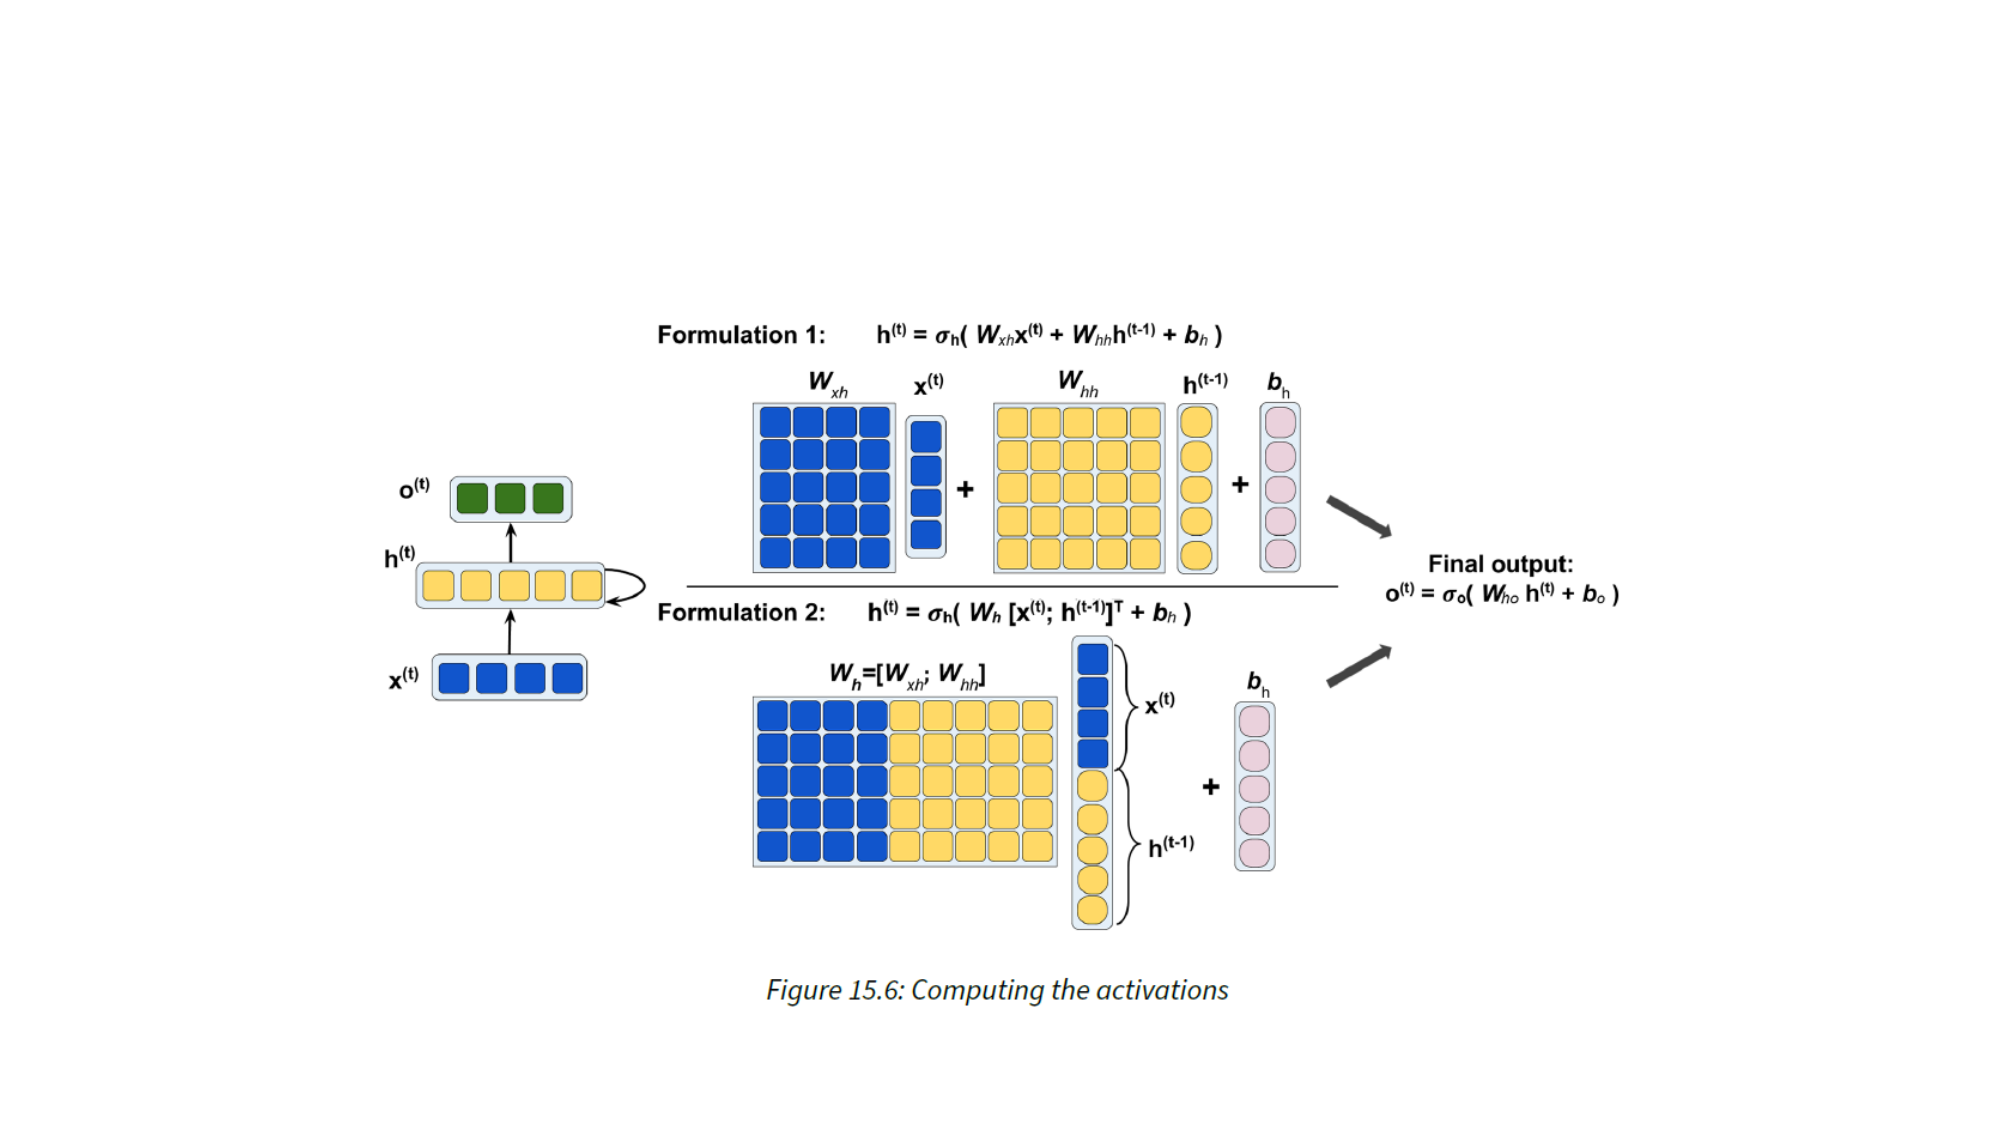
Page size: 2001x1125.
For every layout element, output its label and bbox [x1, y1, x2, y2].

list [360, 299, 1640, 1014]
